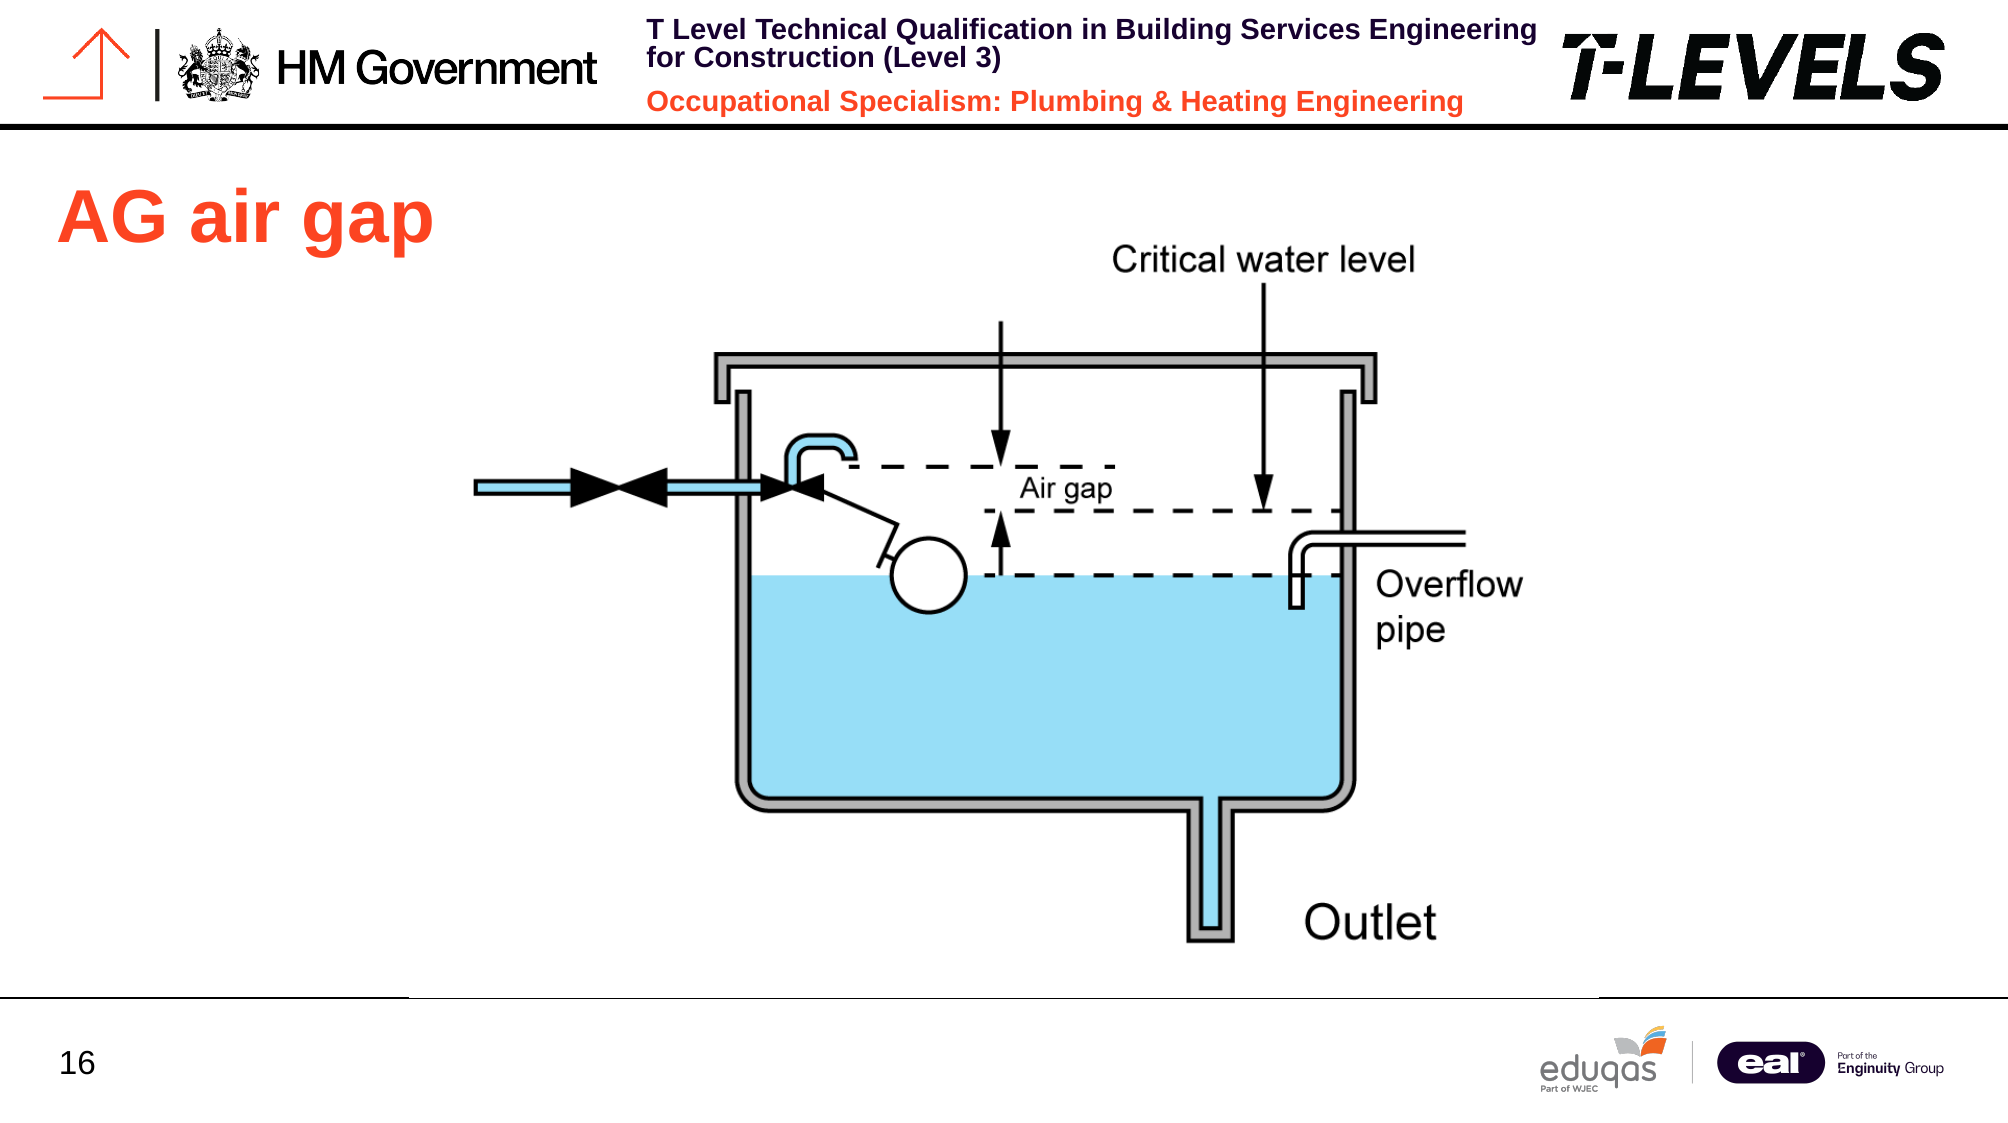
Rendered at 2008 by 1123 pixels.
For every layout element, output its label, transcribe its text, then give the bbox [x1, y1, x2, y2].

picture [409, 183, 1599, 998]
picture [38, 27, 136, 100]
picture [1535, 1021, 1949, 1097]
title AG air gap [41, 111, 1949, 314]
picture [155, 28, 597, 102]
picture [1543, 25, 1964, 108]
